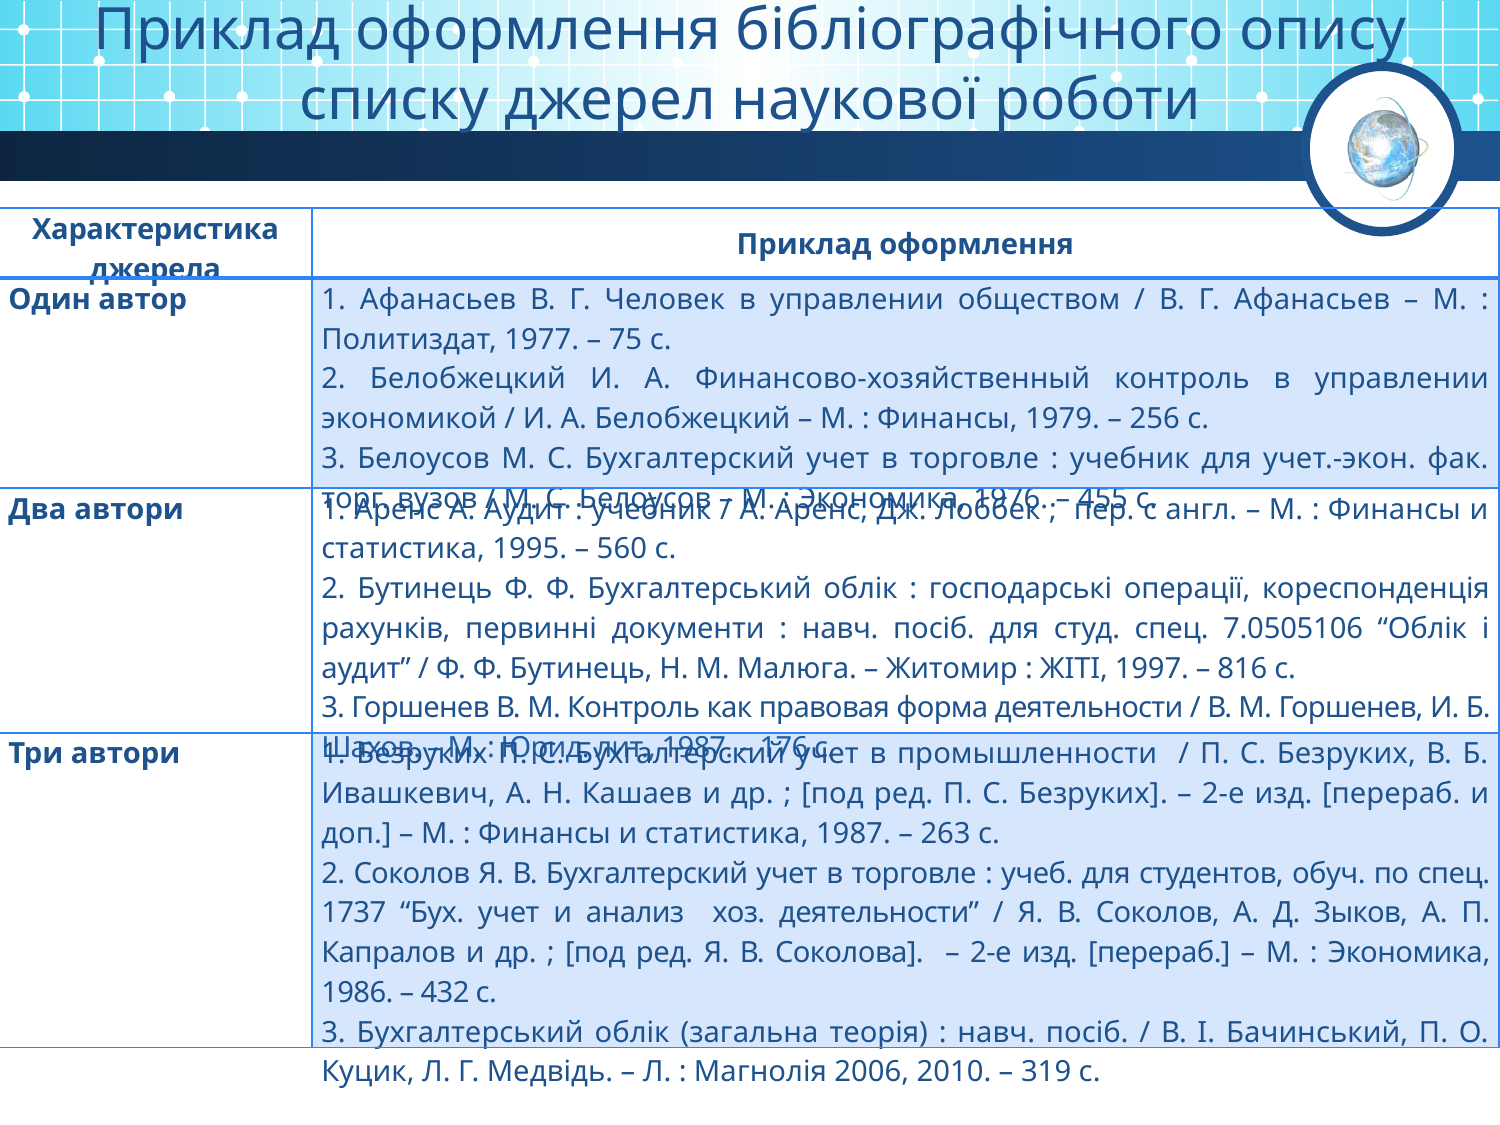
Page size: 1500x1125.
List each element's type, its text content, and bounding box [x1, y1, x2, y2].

table_cell Три автори [0, 734, 311, 1047]
table_cell Один автор [0, 280, 311, 487]
picture [1310, 139, 1454, 207]
table_cell 1. Афанасьев В. Г. Человек в управлении обществом / В. Г. Афанасьев – М. : Политиздат, 1977. – 75 с. 2. Белобжецкий И. А. Финансово-хозяйственный контроль в управлении экономикой / И. А. Белобжецкий – М. : Финансы, 1979. – 256 с. 3. Белоусов М. С. Бухгалтерский учет в торговле : учебник для учет.-экон. фак. торг. вузов / М. С. Белоусов – М. : Экономика, 1976. – 455 с. [313, 280, 1498, 487]
table_header Приклад оформлення [313, 209, 1498, 276]
table_cell 1. Безруких П. С. Бухгалтерский учет в промышленности / П. С. Безруких, В. Б. Ивашкевич, А. Н. Кашаев и др. ; [под ред. П. С. Безруких]. – 2-е изд. [перераб. и доп.] – М. : Финансы и статистика, 1987. – 263 с. 2. Соколов Я. В. Бухгалтерский учет в торговле : учеб. для студентов, обуч. по спец. 1737 “Бух. учет и анализ хоз. деятельности” / Я. В. Соколов, А. Д. Зыков, А. П. Капралов и др. ; [под ред. Я. В. Соколова]. – 2-е изд. [перераб.] – М. : Экономика, 1986. – 432 с. 3. Бухгалтерський облік (загальна теорія) : навч. посіб. / В. І. Бачинський, П. О. Куцик, Л. Г. Медвідь. – Л. : Магнолія 2006, 2010. – 319 с. [313, 734, 1498, 1047]
table_header Характеристика джерела [0, 209, 311, 276]
table_cell 1. Аренс А. Аудит : учебник / А. Аренс, Дж. Лоббек ; пер. с англ. – М. : Финансы и статистика, 1995. – 560 с. 2. Бутинець Ф. Ф. Бухгалтерський облік : господарські операції, кореспонденція рахунків, первинні документи : навч. посіб. для студ. спец. 7.0505106 “Облік і аудит” / Ф. Ф. Бутинець, Н. М. Малюга. – Житомир : ЖІТІ, 1997. – 816 с. 3. Горшенев В. М. Контроль как правовая форма деятельности / В. М. Горшенев, И. Б. Шахов. – М. : Юрид. лит., 1987. – 176 с. [313, 489, 1498, 732]
table_cell Два автори [0, 489, 311, 732]
text_box Приклад оформлення бібліографічного опису списку джерел наукової роботи [0, 0, 1500, 139]
